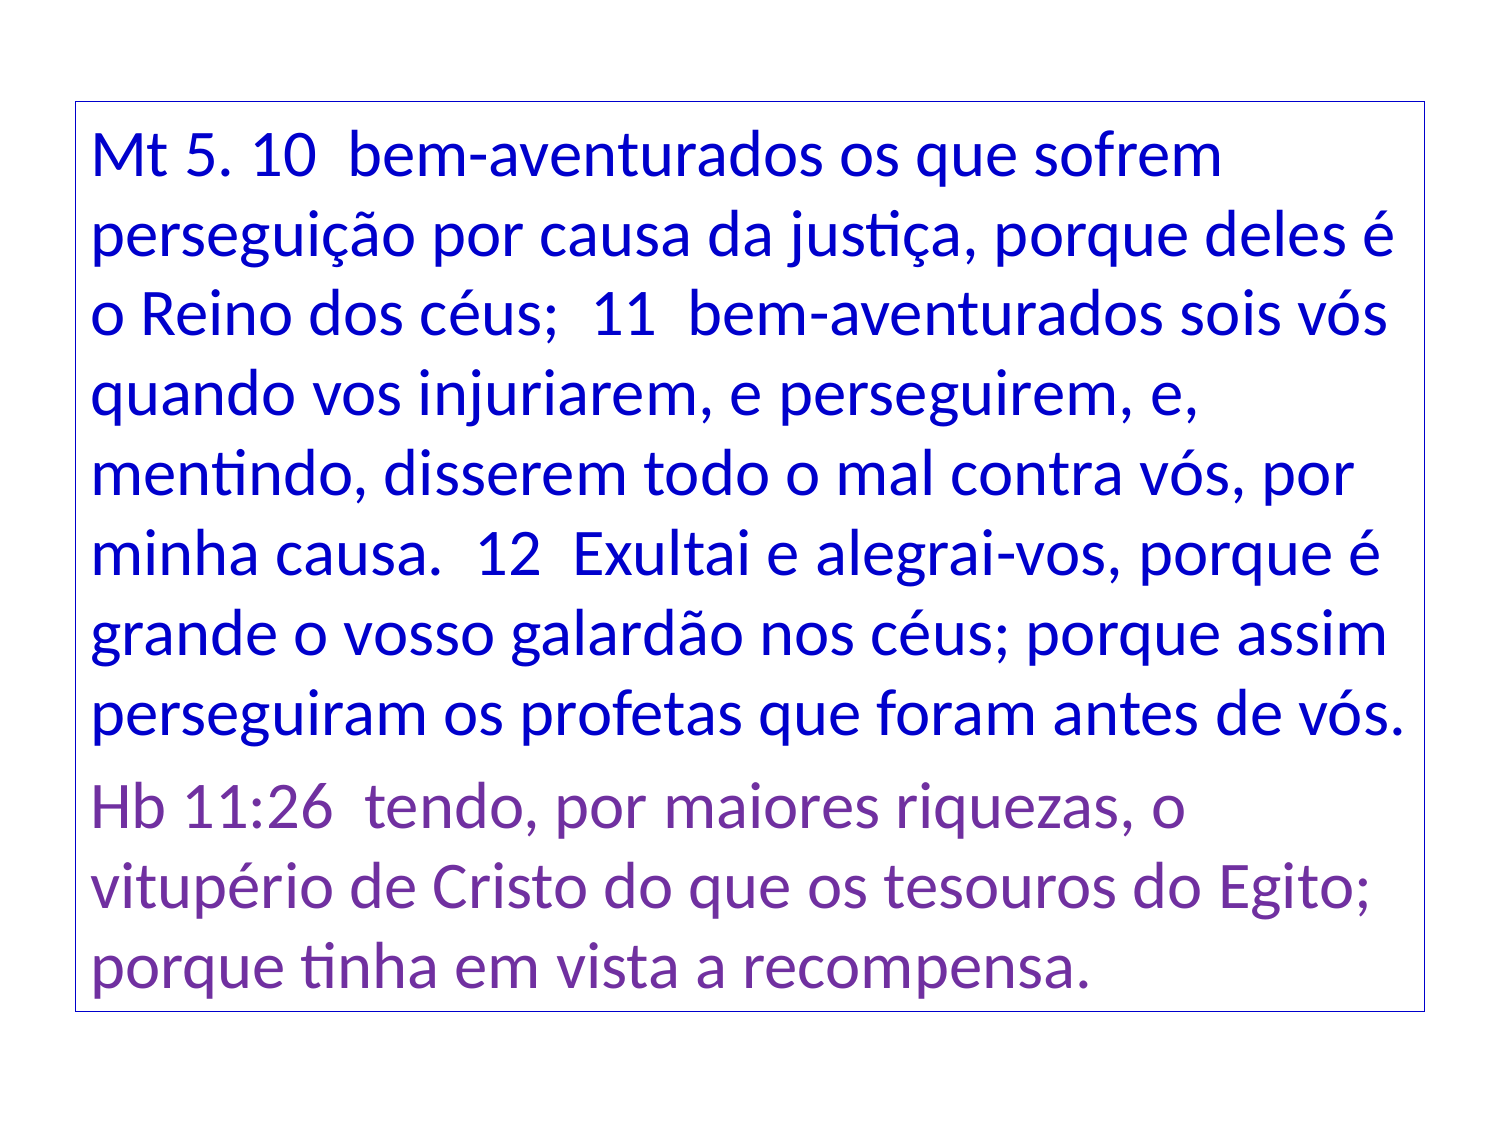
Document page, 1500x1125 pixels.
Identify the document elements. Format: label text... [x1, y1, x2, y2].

list Mt 5. 10 bem-aventurados os que sofrem perseguição por causa da justiça, porque deles é o Reino dos céus; 11 bem-aventurados sois vós quando vos injuriarem, e perseguirem, e, mentindo, disserem todo o mal contra vós, por minha causa. 12 Exultai e alegrai-vos, porque é grande o vosso galardão nos céus; porque assim perseguiram os profetas que foram antes de vós. Hb 11:26 tendo, por maiores riquezas, o vitupério de Cristo do que os tesouros do Egito; porque tinha em vista a recompensa. [75, 101, 1425, 1012]
